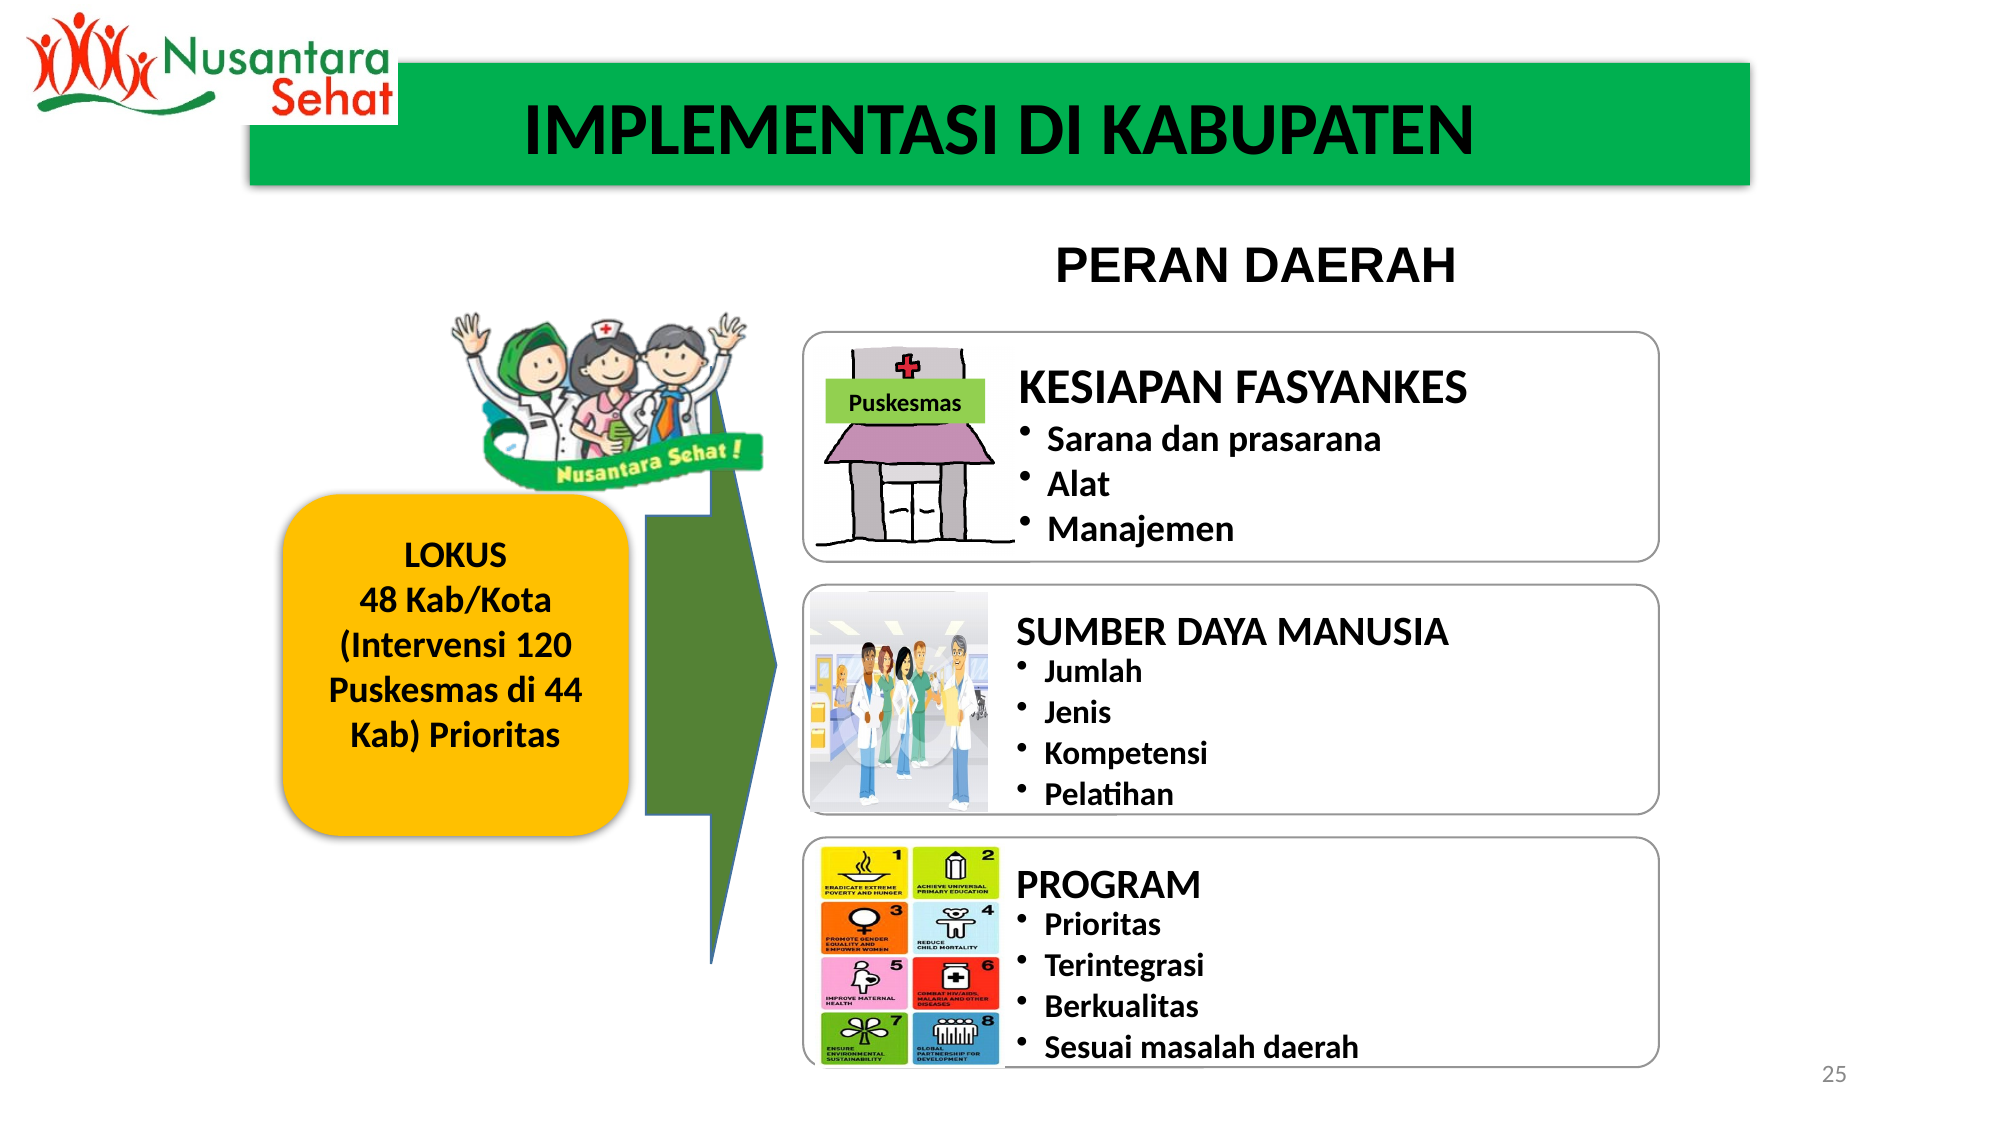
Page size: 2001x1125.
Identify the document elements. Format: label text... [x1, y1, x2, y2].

picture [810, 592, 988, 812]
text_box IMPLEMENTASI DI KABUPATEN [249, 62, 1750, 186]
picture [815, 843, 1005, 1068]
text_box [644, 495, 778, 965]
picture [812, 346, 1015, 556]
picture [26, 4, 398, 125]
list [803, 331, 1659, 1068]
text_box LOKUS 48 Kab/Kota (Intervensi 120 Puskesmas di 44 Kab) Prioritas [282, 494, 629, 836]
slide_number 25 [1412, 1042, 1863, 1103]
picture [432, 297, 777, 495]
text_box PERAN DAERAH [1040, 224, 1472, 300]
